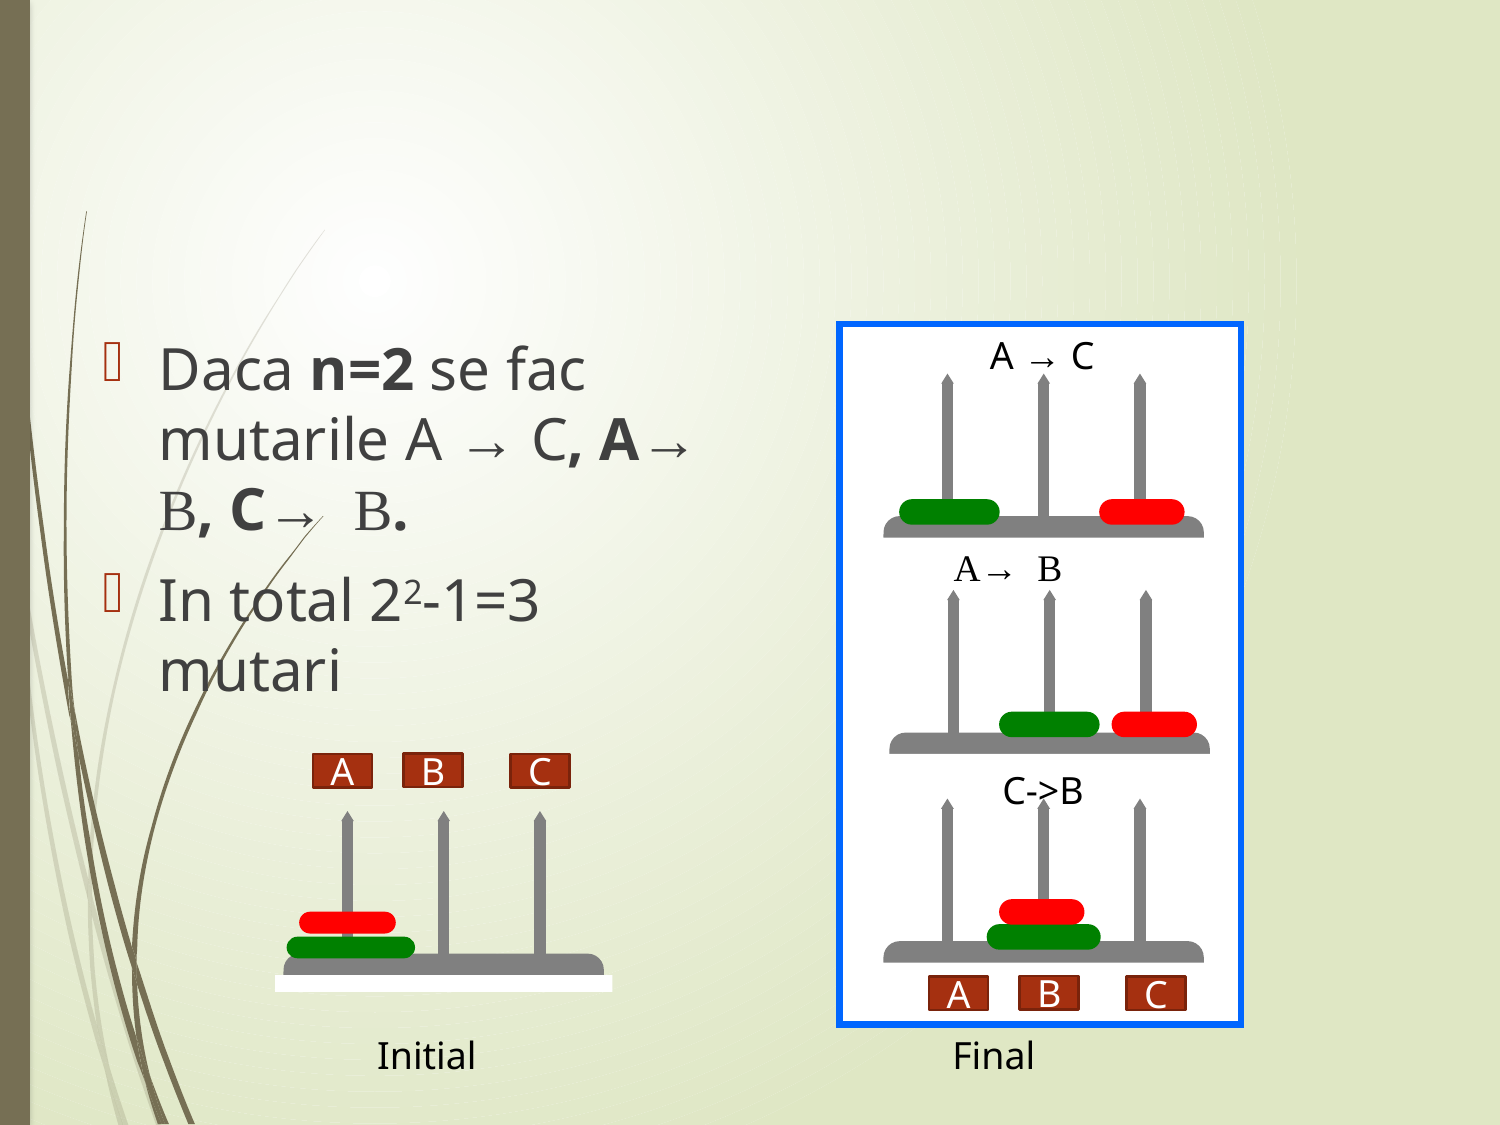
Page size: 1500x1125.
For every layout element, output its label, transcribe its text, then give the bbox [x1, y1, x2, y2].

text_box C->B [987, 780, 1125, 799]
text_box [880, 591, 1219, 771]
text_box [312, 753, 570, 788]
text_box Final [937, 1024, 1163, 1085]
list Daca n=2 se fac mutarile A → C, A→ B, C→ B. In total 22-1=3 mutari [87, 324, 750, 1000]
text_box Initial [362, 1024, 588, 1085]
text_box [928, 975, 1186, 1011]
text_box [874, 374, 1213, 555]
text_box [874, 941, 1213, 980]
text_box [839, 324, 1242, 1025]
text_box A → C [975, 324, 1145, 374]
text_box A→ B [938, 563, 1121, 590]
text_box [274, 812, 613, 993]
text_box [942, 799, 1146, 942]
